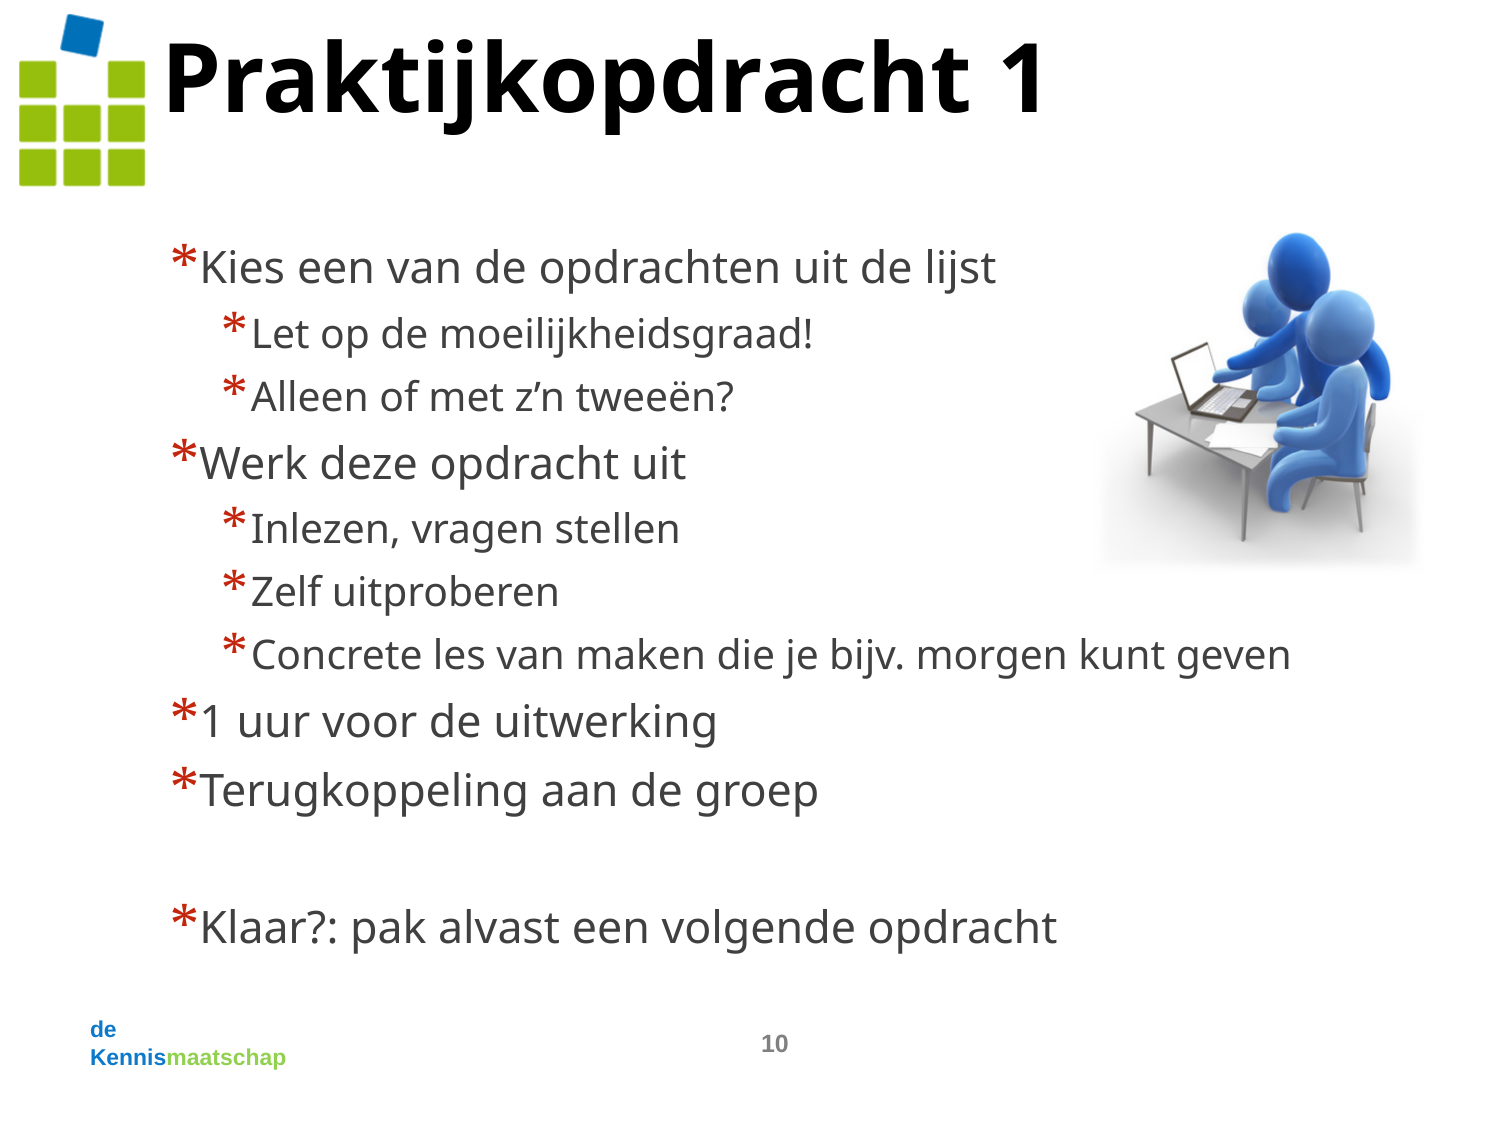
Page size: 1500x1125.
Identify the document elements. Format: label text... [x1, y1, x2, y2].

slide_number 10 [624, 1012, 925, 1073]
list Kies een van de opdrachten uit de lijst Let op de moeilijkheidsgraad! Alleen of met z’n tweeën? Werk deze opdracht uit Inlezen, vragen stellen Zelf uitproberen Concrete les van maken die je bijv. morgen kunt geven 1 uur voor de uitwerking Terugkoppeling aan de groep Klaar?: pak alvast een volgende opdracht [147, 231, 1424, 965]
title Praktijkopdracht 1 [146, 8, 1495, 197]
picture [1092, 207, 1426, 575]
picture [17, 3, 147, 197]
footer de Kennismaatschap [75, 1012, 624, 1073]
